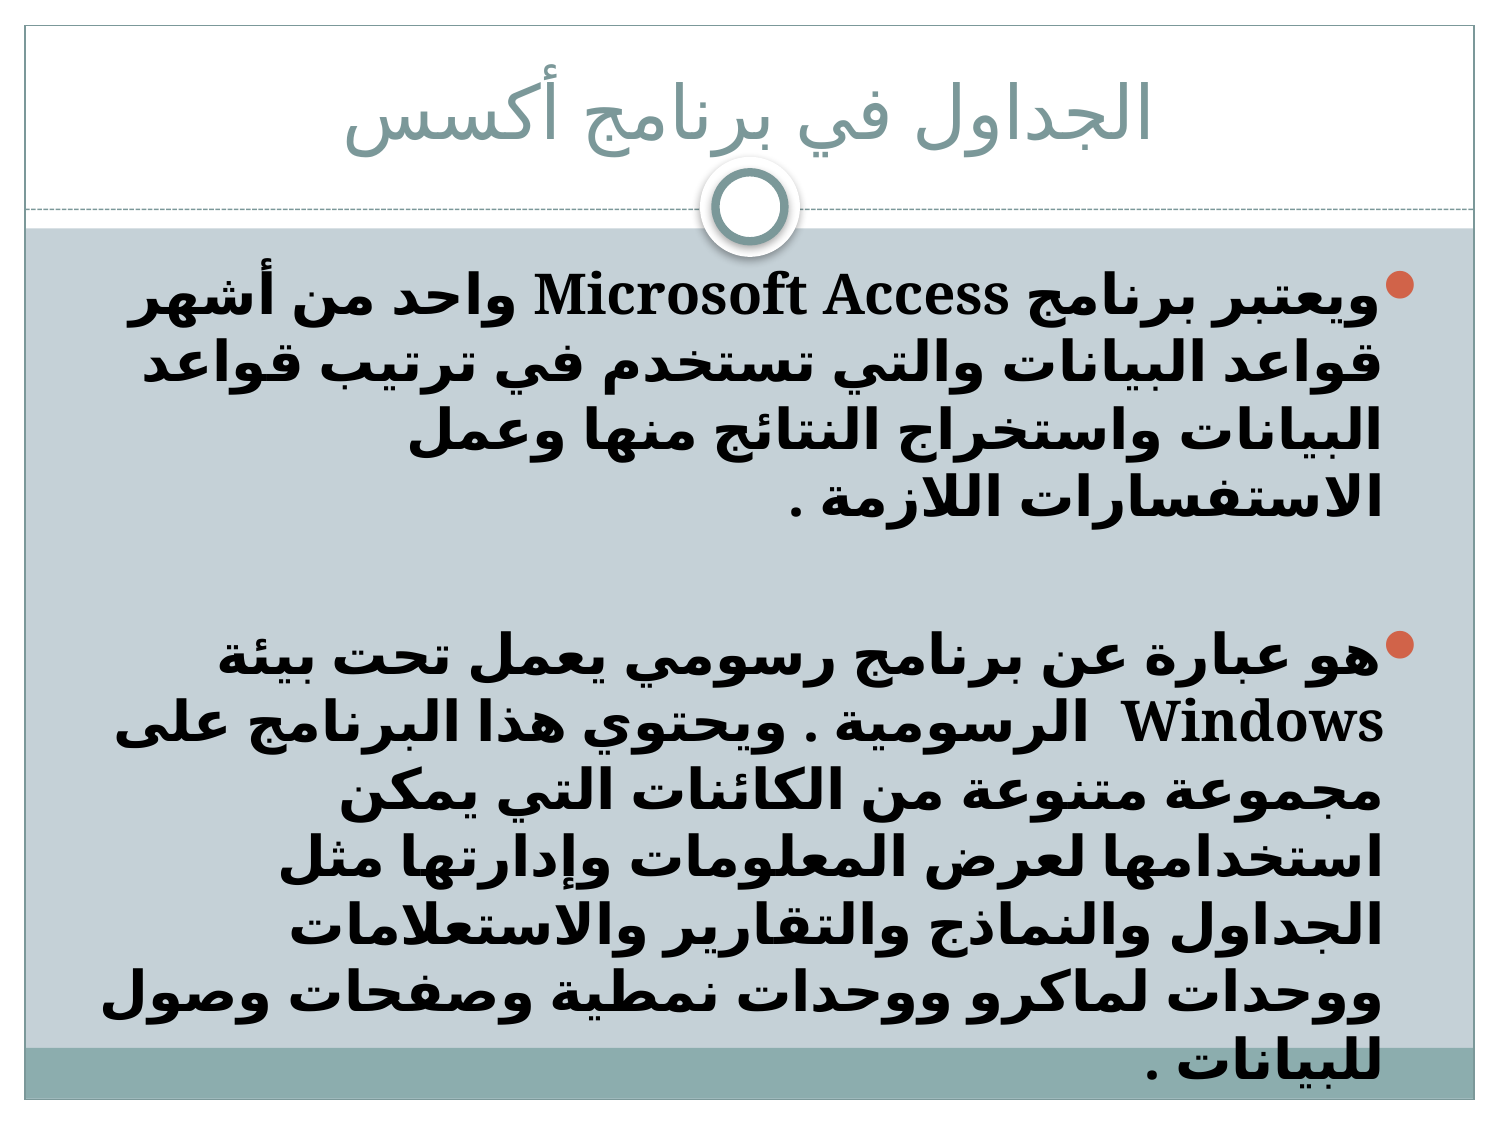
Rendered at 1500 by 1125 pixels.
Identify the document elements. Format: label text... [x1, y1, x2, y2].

title الجداول في برنامج أكسس [49, 37, 1450, 162]
list ويعتبر برنامج Microsoft Access واحد من أشهر قواعد البيانات والتي تستخدم في ترتيب قواعد البيانات واستخراج النتائج منها وعمل الاستفسارات اللازمة . هو عبارة عن برنامج رسومي يعمل تحت بيئة Windows الرسومية . ويحتوي هذا البرنامج على مجموعة متنوعة من الكائنات التي يمكن استخدامها لعرض المعلومات وإدارتها مثل الجداول والنماذج والتقارير والاستعلامات ووحدات لماكرو ووحدات نمطية وصفحات وصول للبيانات . [49, 250, 1445, 1001]
